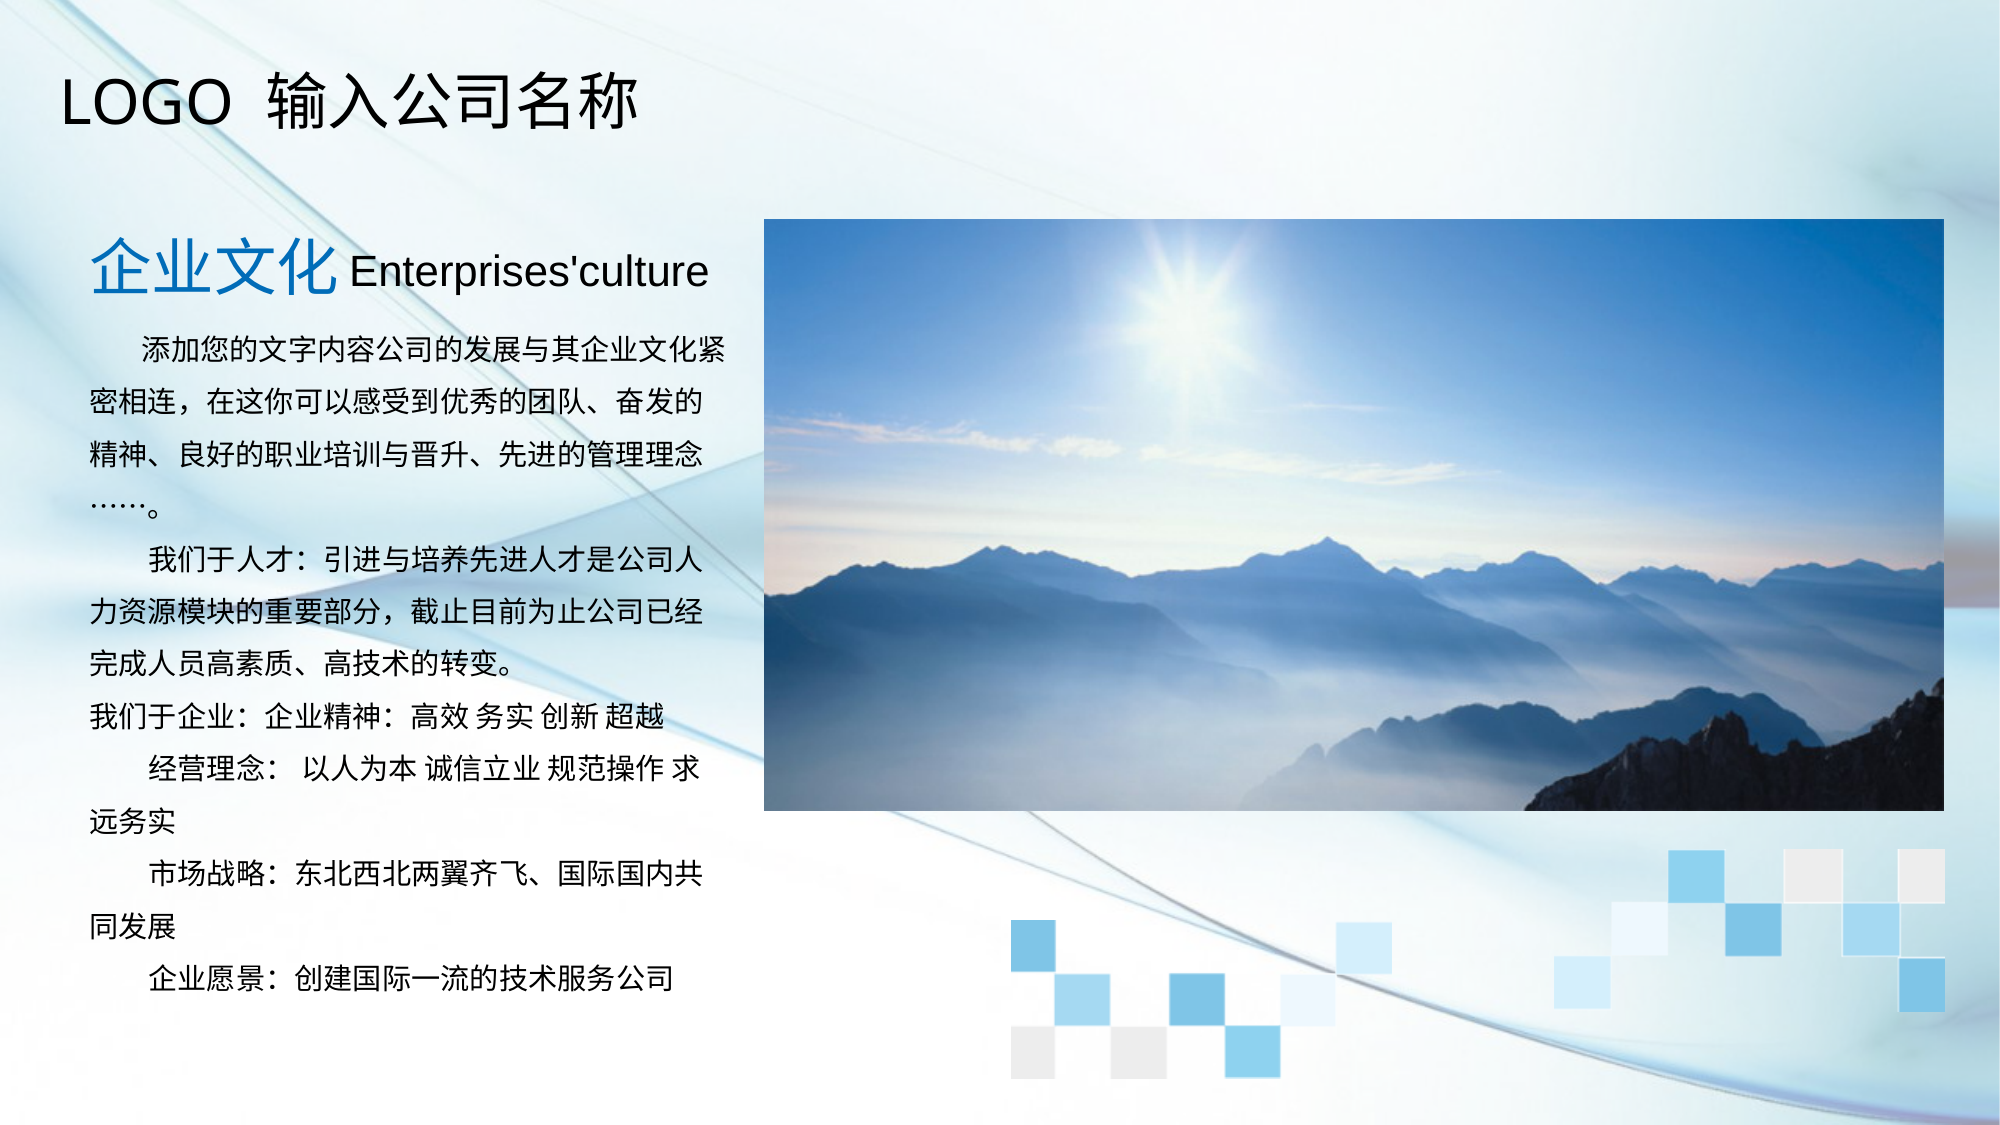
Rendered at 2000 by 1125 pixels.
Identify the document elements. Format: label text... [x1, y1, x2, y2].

text_box 添加您的文字内容公司的发展与其企业文化紧密相连，在这你可以感受到优秀的团队、奋发的精神、良好的职业培训与晋升、先进的管理理念……。 我们于人才：引进与培养先进人才是公司人力资源模块的重要部分，截止目前为止公司已经完成人员高素质、高技术的转变。 我们于企业：企业精神：高效 务实 创新 超越 经营理念： 以人为本 诚信立业 规范操作 求远务实 市场战略：东北西北两翼齐飞、国际国内共同发展 企业愿景：创建国际一流的技术服务公司 [78, 308, 741, 1001]
picture [764, 219, 1944, 811]
text_box 企业文化 [78, 222, 351, 308]
text_box Enterprises'culture [338, 237, 734, 301]
picture [1554, 848, 1945, 1012]
picture [1011, 920, 1392, 1079]
text_box LOGO 输入公司名称 [44, 54, 656, 145]
